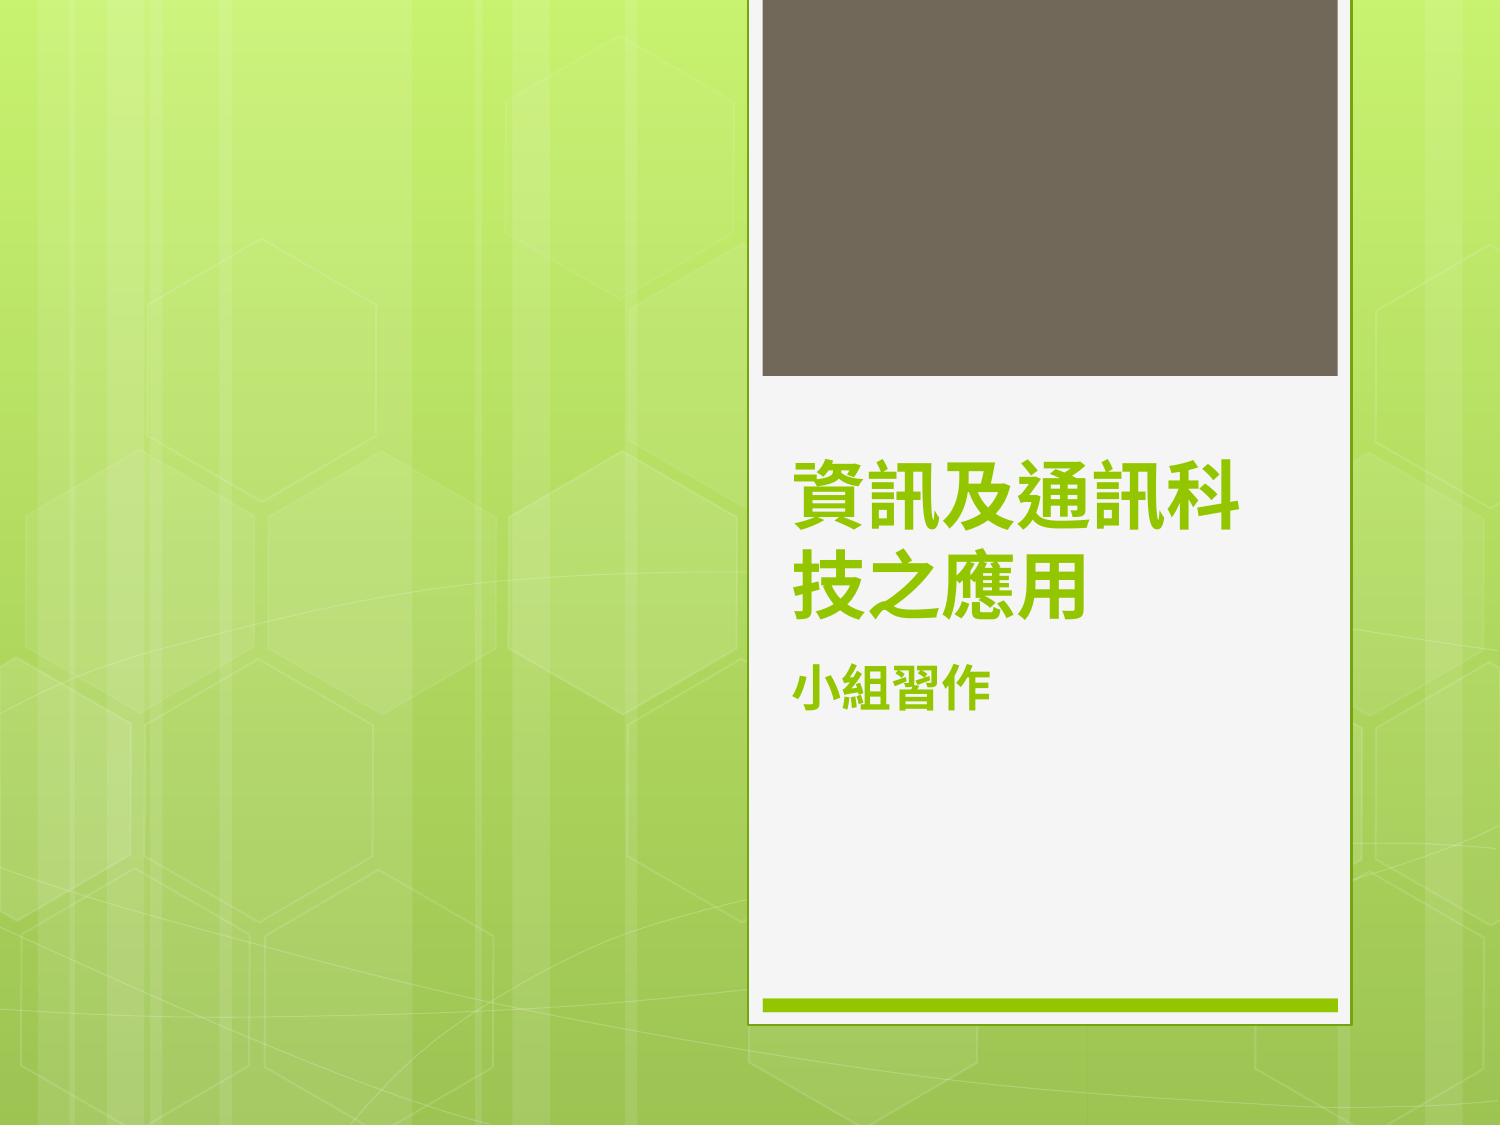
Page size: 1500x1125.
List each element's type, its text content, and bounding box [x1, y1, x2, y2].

title 資訊及通訊科技之應用 小組習作 [776, 412, 1320, 724]
